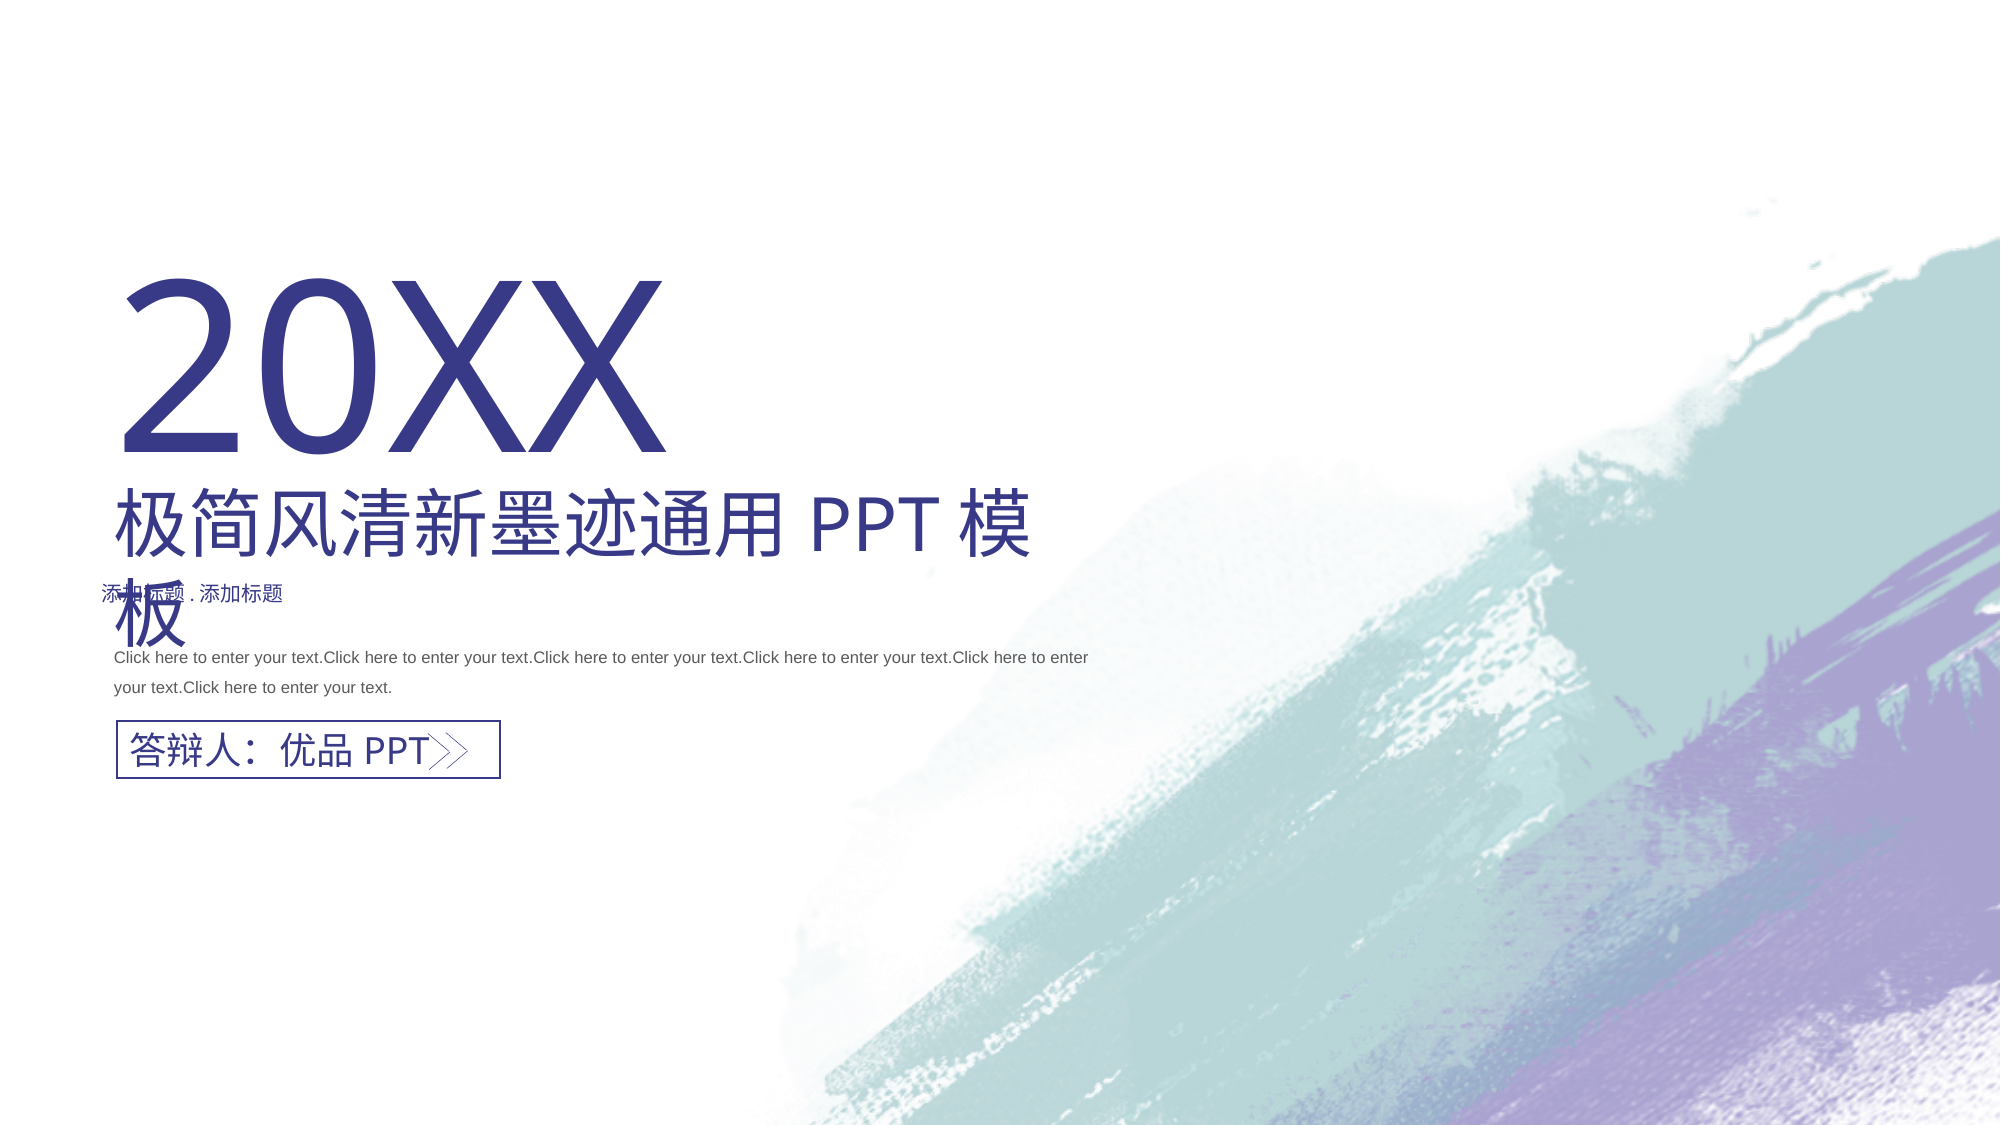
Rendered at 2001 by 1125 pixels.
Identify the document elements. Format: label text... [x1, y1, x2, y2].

text_box 极简风清新墨迹通用PPT模板 [99, 468, 647, 574]
text_box 答辩人：优品PPT [114, 719, 445, 779]
picture [647, 0, 2000, 1125]
text_box 极简风清新墨迹通用PPT模板 [99, 613, 647, 629]
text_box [428, 733, 450, 770]
text_box Click here to enter your text.Click here to enter your text.Click here to enter your text.Click here to enter your text.Click here to enter your text.Click here to enter your text. [99, 629, 647, 704]
text_box 20XX [99, 205, 647, 468]
text_box [445, 720, 501, 779]
text_box 添加标题.添加标题 [95, 574, 647, 613]
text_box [445, 732, 468, 769]
